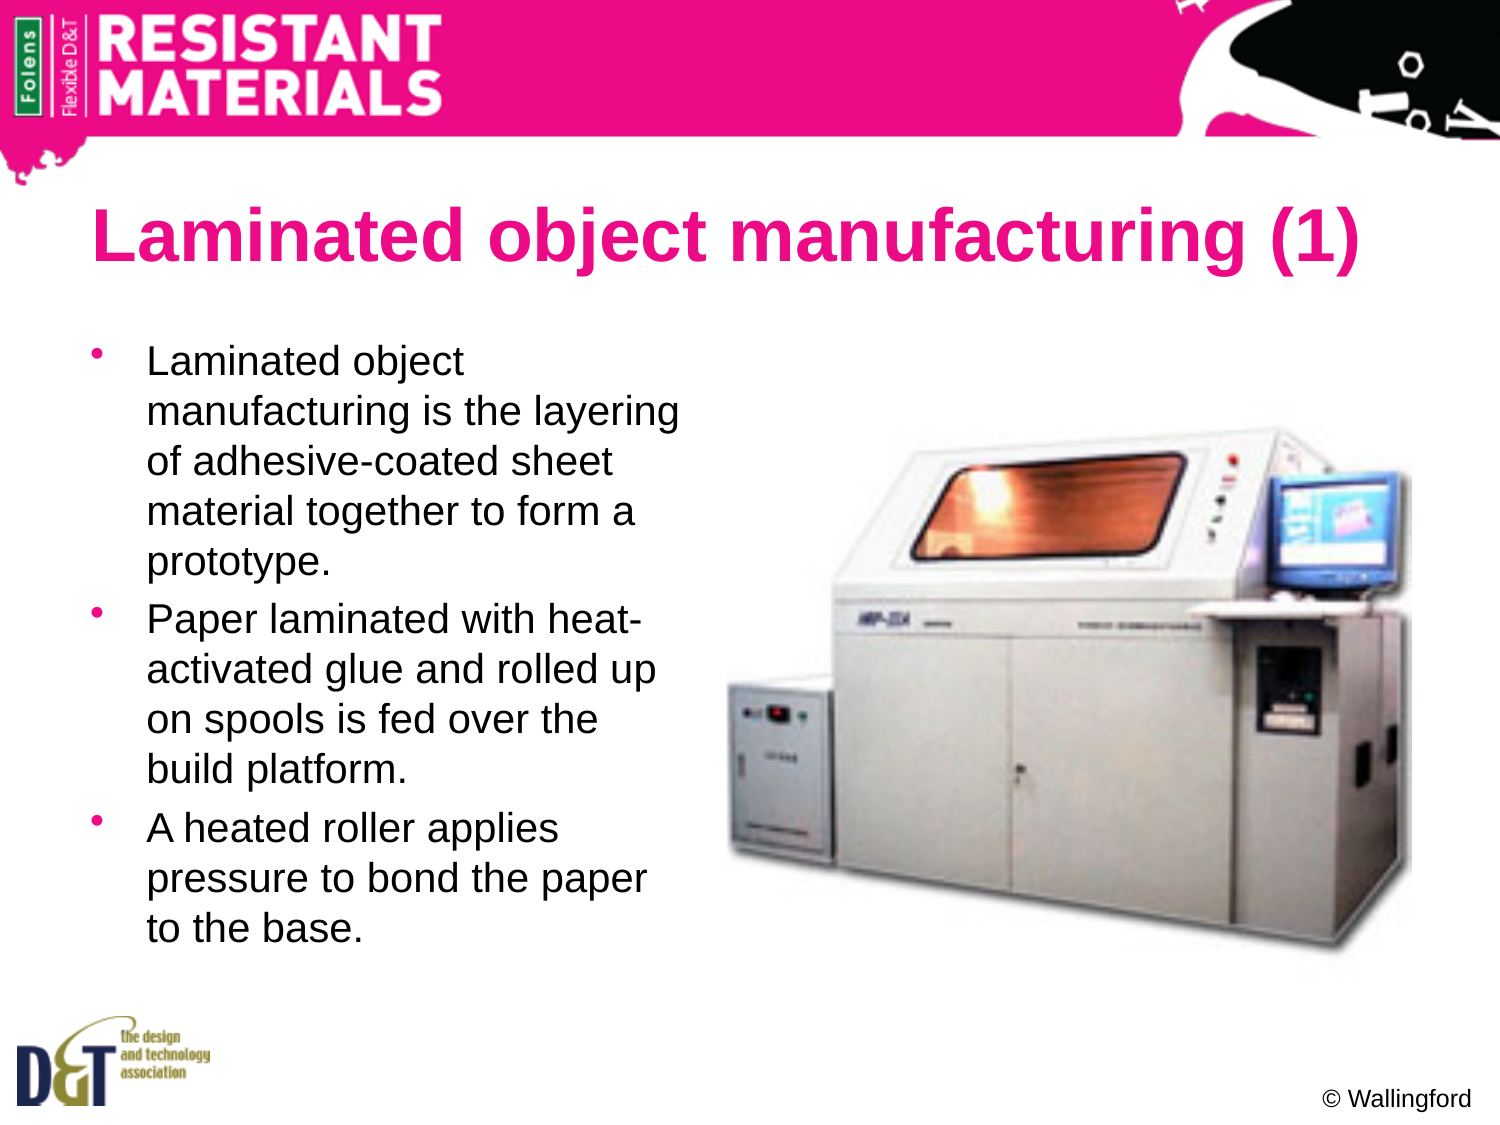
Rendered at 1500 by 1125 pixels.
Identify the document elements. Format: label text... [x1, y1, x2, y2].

title Laminated object manufacturing (1) [76, 160, 1427, 301]
text_box © Wallingford [1257, 1074, 1495, 1125]
picture [0, 0, 1500, 1125]
list Laminated object manufacturing is the layering of adhesive-coated sheet material together to form a prototype. Paper laminated with heat-activated glue and rolled up on spools is fed over the build platform. A heated roller applies pressure to bond the paper to the base. [75, 326, 703, 1005]
